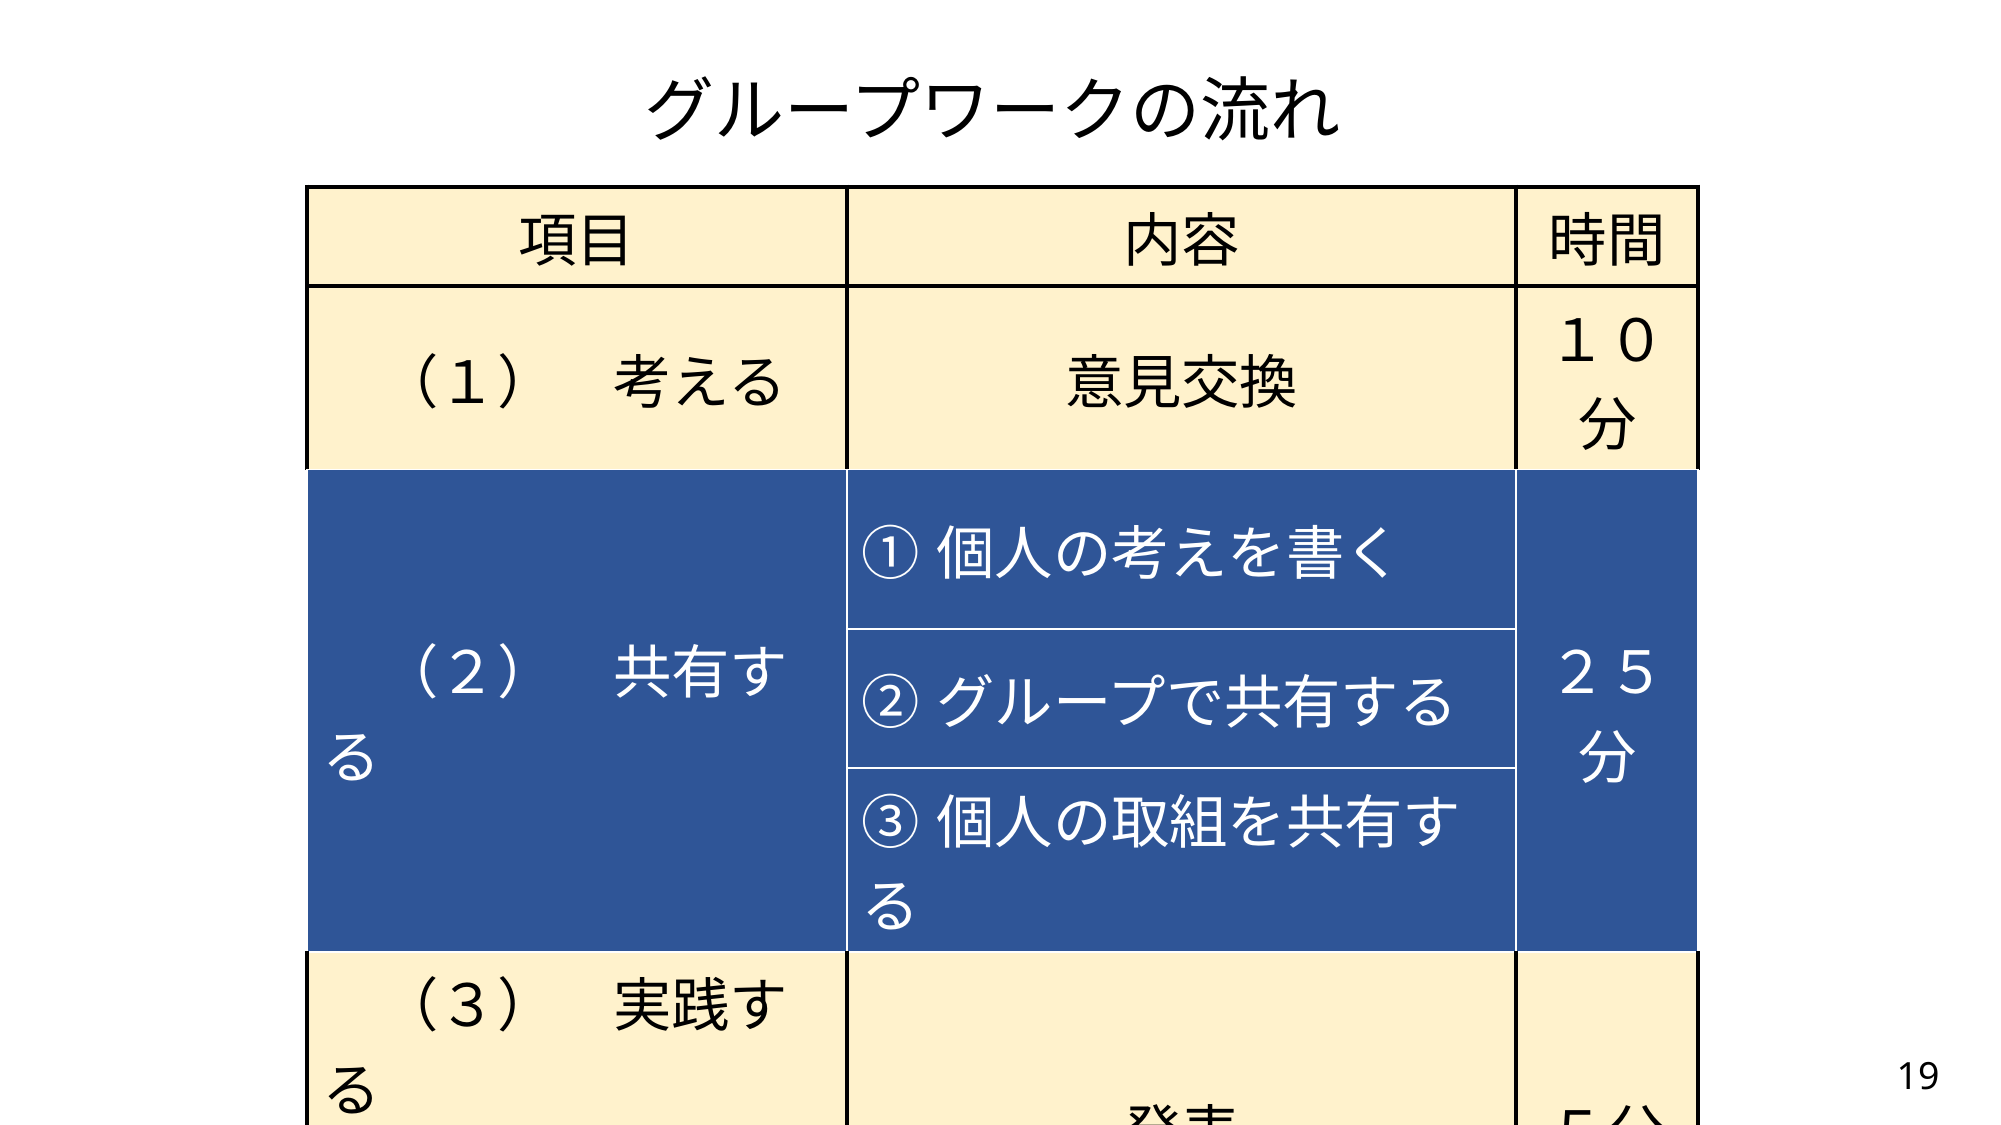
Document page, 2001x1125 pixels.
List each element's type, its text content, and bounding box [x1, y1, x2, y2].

table_cell １０分 [1518, 288, 1696, 469]
table_cell ③個人の取組を共有する [848, 769, 1515, 951]
table_header 内容 [849, 189, 1514, 284]
table_cell （２） 共有する [308, 470, 846, 951]
table_header 項目 [309, 189, 845, 284]
table_cell ①個人の考えを書く [848, 470, 1515, 628]
table_cell ２５分 [1517, 470, 1697, 951]
table_cell ②グループで共有する [848, 630, 1515, 767]
text_box グループワークの流れ [629, 15, 1376, 159]
table_cell 意見交換 [849, 288, 1514, 469]
table_cell 発表 [849, 953, 1514, 1125]
table_cell （３） 実践する （実践につなげる） [309, 953, 845, 1125]
table_header 時間 [1518, 189, 1696, 284]
table_cell ５分 [1518, 953, 1696, 1125]
table_cell （１） 考える [309, 288, 845, 469]
